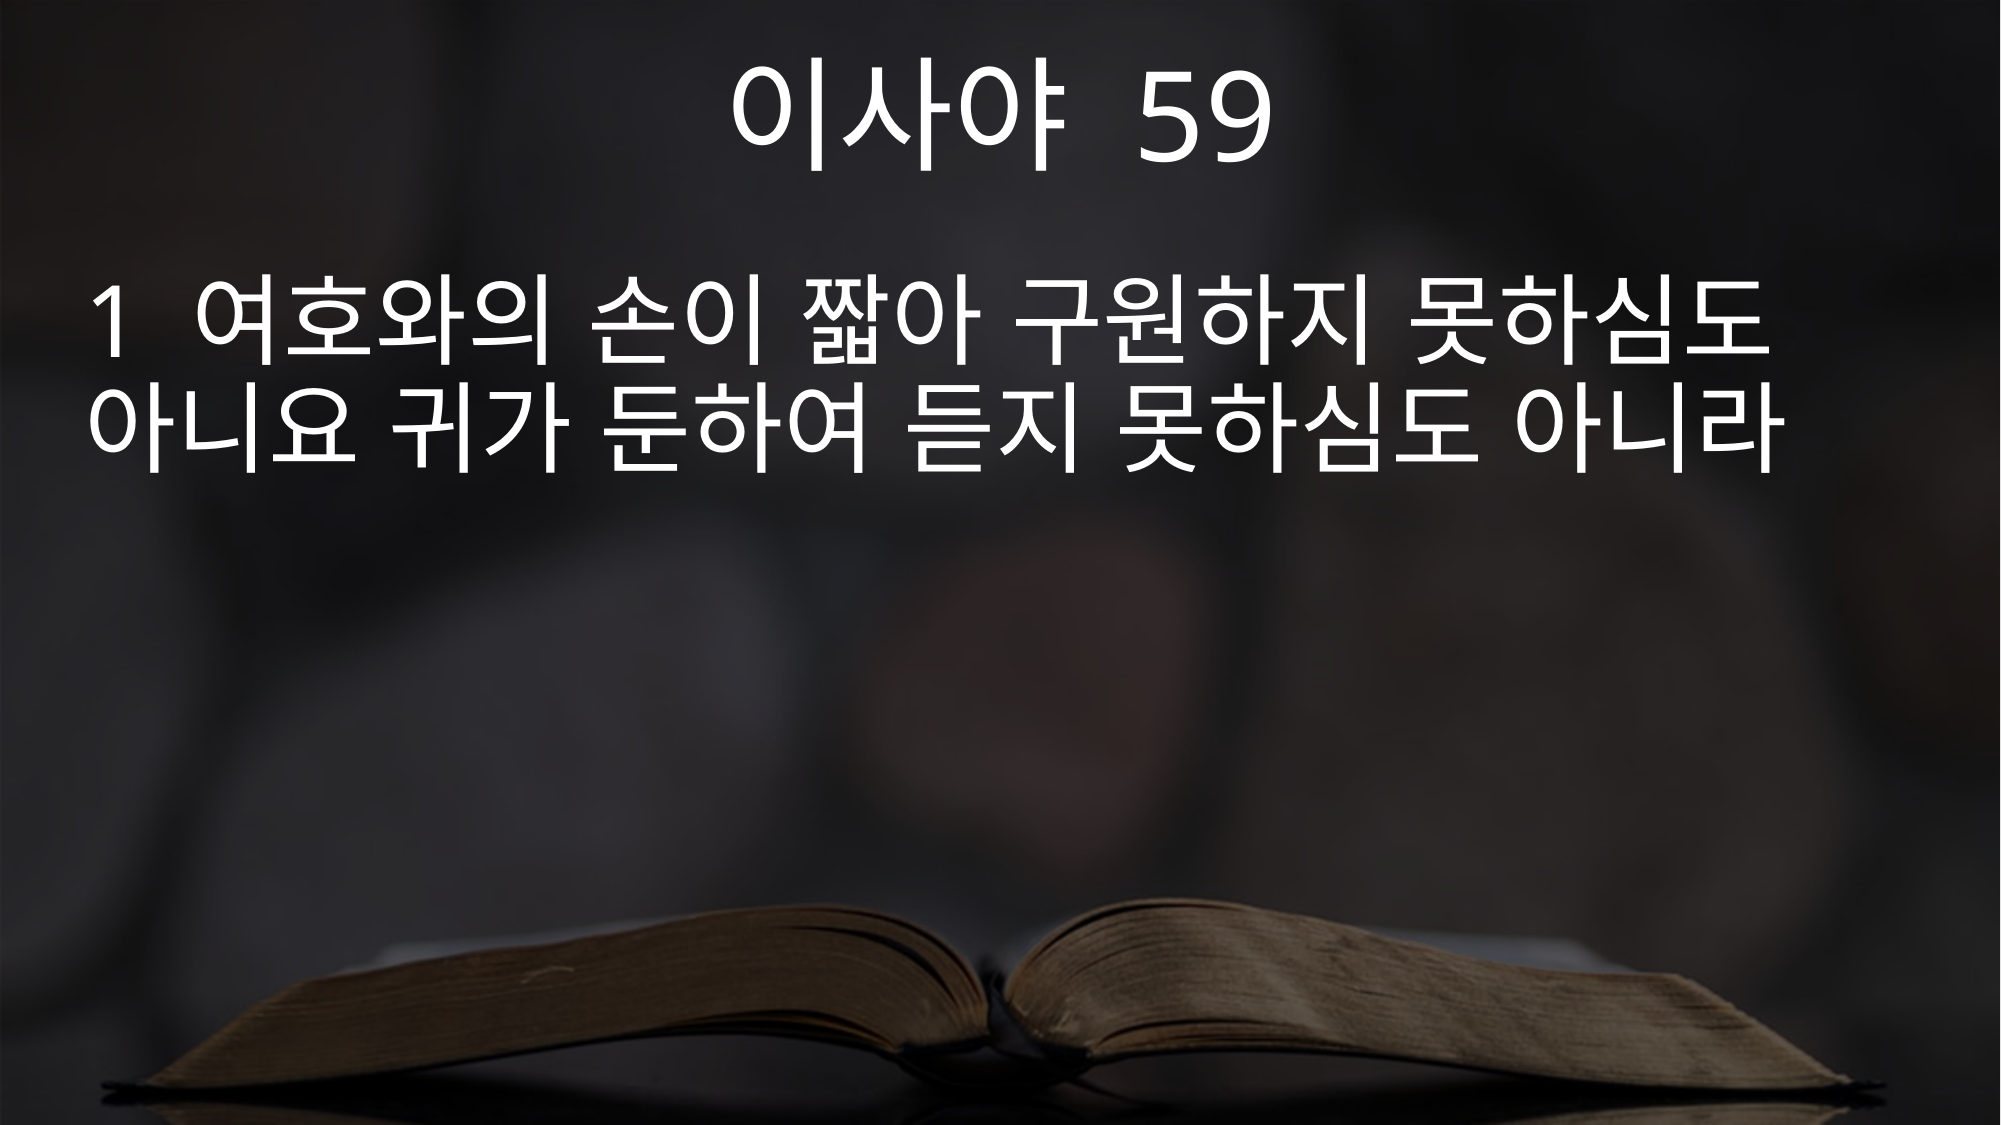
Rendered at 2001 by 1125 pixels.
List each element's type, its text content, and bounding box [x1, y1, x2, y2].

picture [0, 0, 2001, 1125]
footer 이사야 59 [0, 32, 2000, 192]
list 1 여호와의 손이 짧아 구원하지 못하심도 아니요 귀가 둔하여 듣지 못하심도 아니라 [69, 263, 1953, 423]
